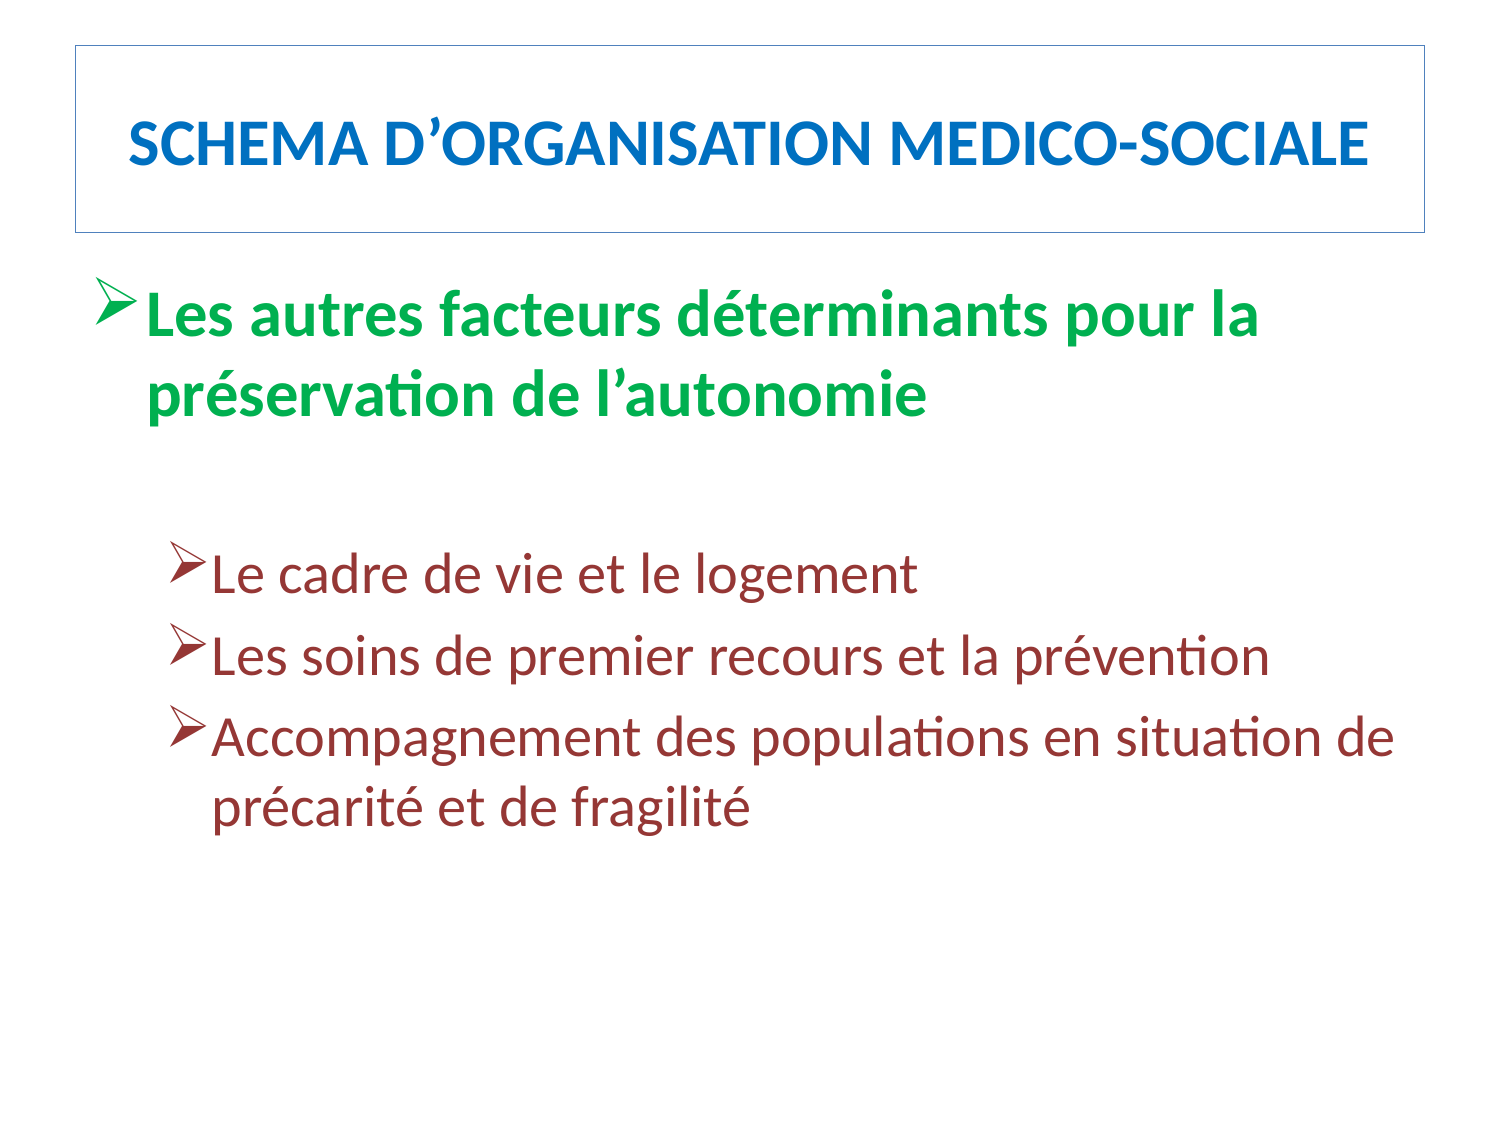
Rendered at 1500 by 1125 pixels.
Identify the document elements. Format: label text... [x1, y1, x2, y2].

list Les autres facteurs déterminants pour la préservation de l’autonomie Le cadre de vie et le logement Les soins de premier recours et la prévention Accompagnement des populations en situation de précarité et de fragilité [75, 262, 1425, 1005]
title SCHEMA D’ORGANISATION MEDICO-SOCIALE [75, 45, 1425, 233]
